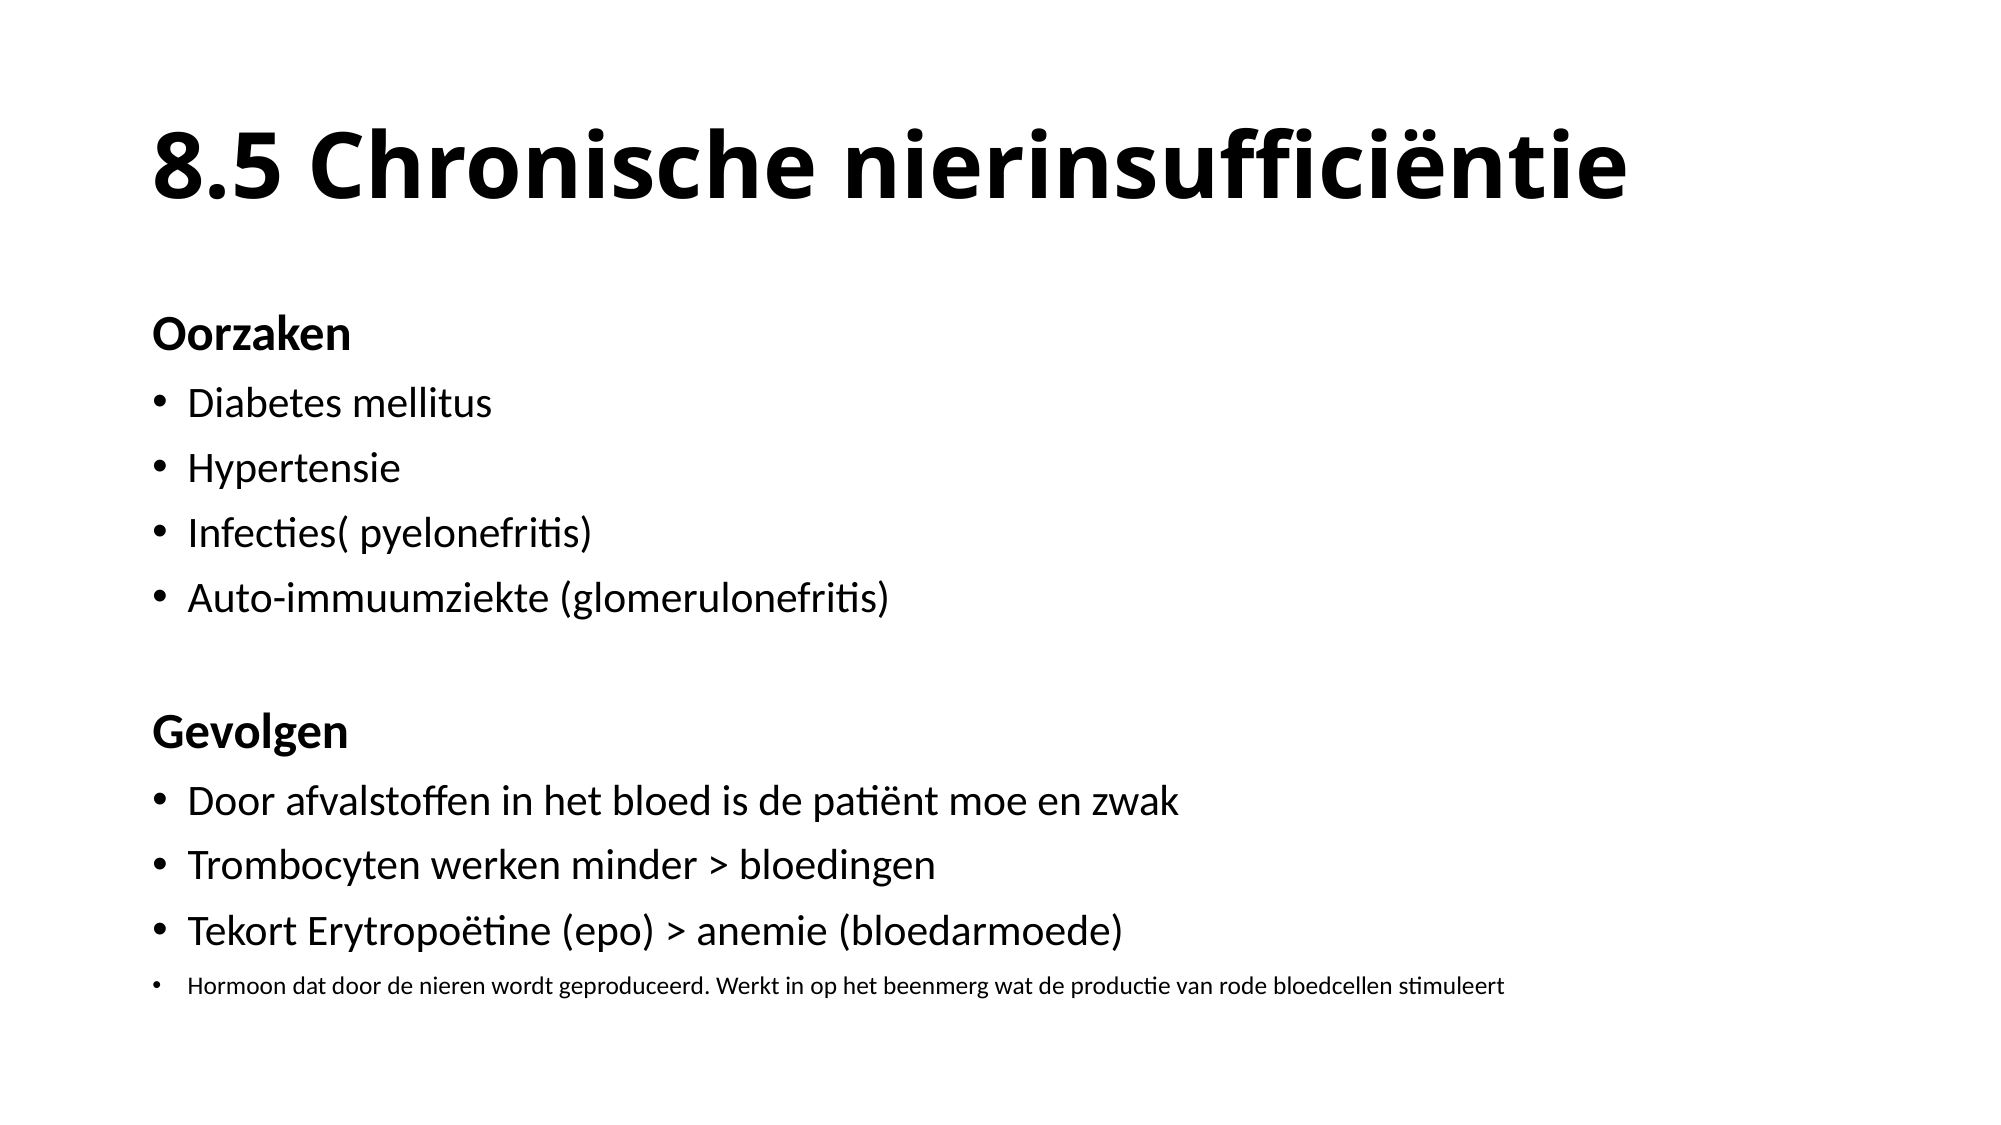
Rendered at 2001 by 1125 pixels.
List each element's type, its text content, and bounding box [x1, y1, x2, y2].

title 8.5 Chronische nierinsufficiëntie [137, 59, 1863, 278]
list Oorzaken Diabetes mellitus Hypertensie Infecties( pyelonefritis) Auto-immuumziekte (glomerulonefritis) Gevolgen Door afvalstoffen in het bloed is de patiënt moe en zwak Trombocyten werken minder > bloedingen Tekort Erytropoëtine (epo) > anemie (bloedarmoede) Hormoon dat door de nieren wordt geproduceerd. Werkt in op het beenmerg wat de productie van rode bloedcellen stimuleert [137, 299, 1863, 1014]
